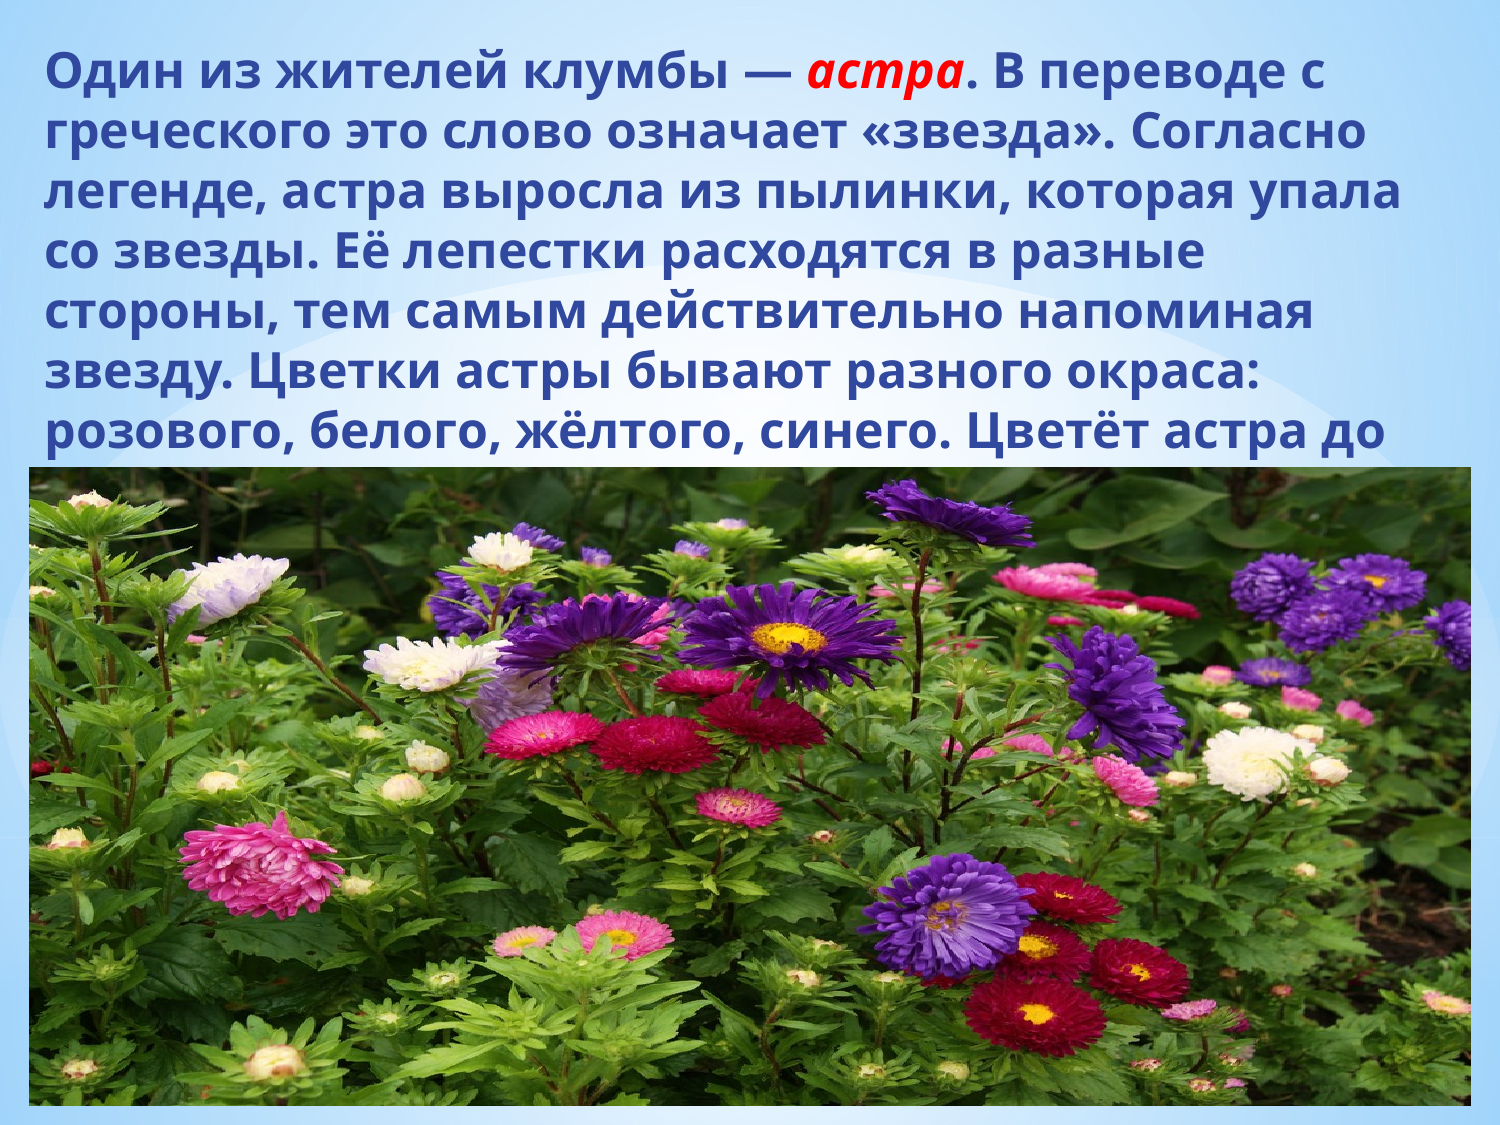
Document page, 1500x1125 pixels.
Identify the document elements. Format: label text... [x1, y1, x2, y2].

picture [29, 467, 1471, 1107]
title Один из жителей клумбы — астра. В переводе с греческого это слово означает «звезда». Согласно легенде, астра выросла из пылинки, которая упала со звезды. Её лепестки расходятся в разные стороны, тем самым действительно напоминая звезду. Цветки астры бывают разного окраса: розового, белого, жёлтого, синего. Цветёт астра до наступления морозов. [29, 30, 1471, 467]
